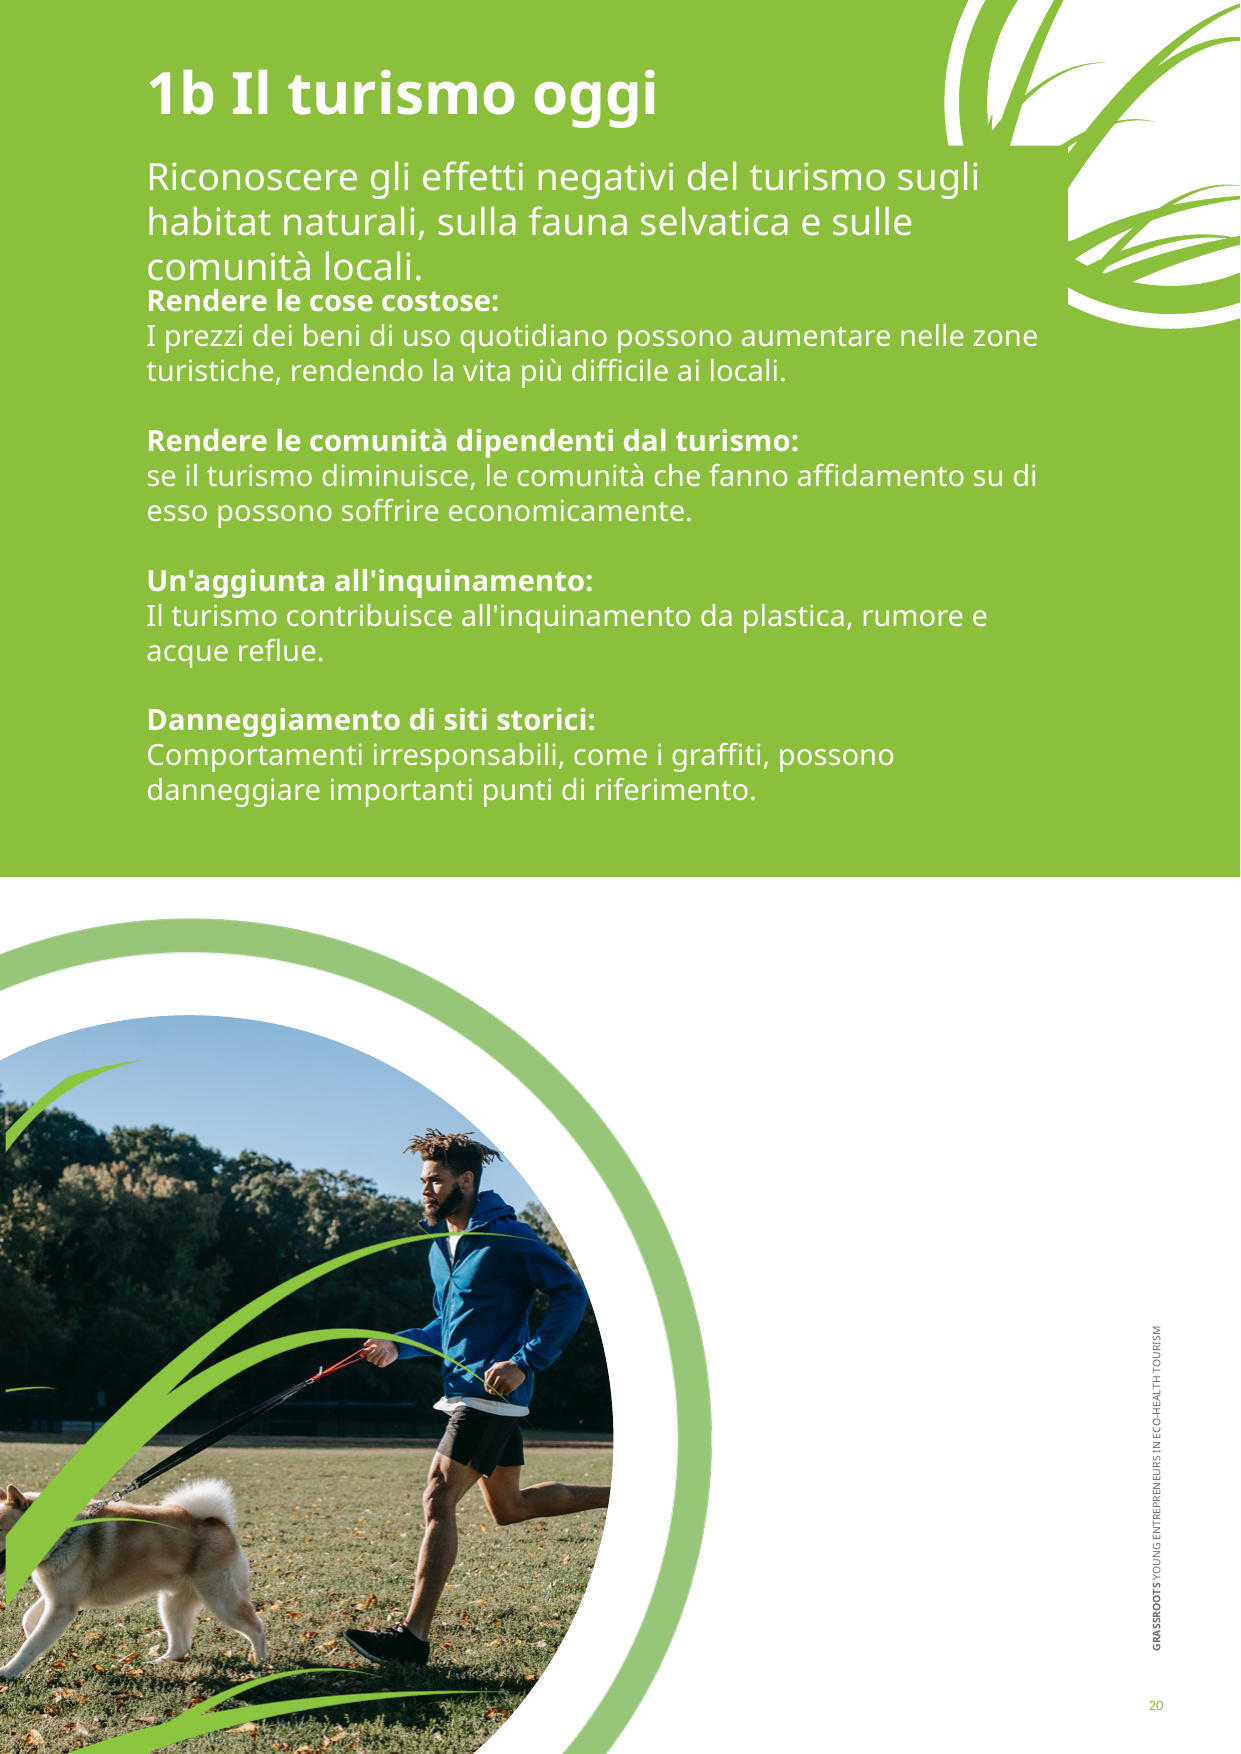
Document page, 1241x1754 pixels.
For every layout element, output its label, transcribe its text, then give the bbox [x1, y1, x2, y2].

list Riconoscere gli effetti negativi del turismo sugli habitat naturali, sulla fauna selvatica e sulle comunità locali. [131, 159, 1068, 274]
picture [0, 710, 890, 1754]
list Rendere le cose costose: I prezzi dei beni di uso quotidiano possono aumentare nelle zone turistiche, rendendo la vita più difficile ai locali. Rendere le comunità dipendenti dal turismo: se il turismo diminuisce, le comunità che fanno affidamento su di esso possono soffrire economicamente. Un'aggiunta all'inquinamento: Il turismo contribuisce all'inquinamento da plastica, rumore e acque reflue. Danneggiamento di siti storici: Comportamenti irresponsabili, come i graffiti, possono danneggiare importanti punti di riferimento. [131, 274, 1068, 705]
text_box [0, 0, 831, 395]
slide_number 20 [1125, 1666, 1187, 1743]
list 1b Il turismo oggi [131, 49, 1109, 159]
